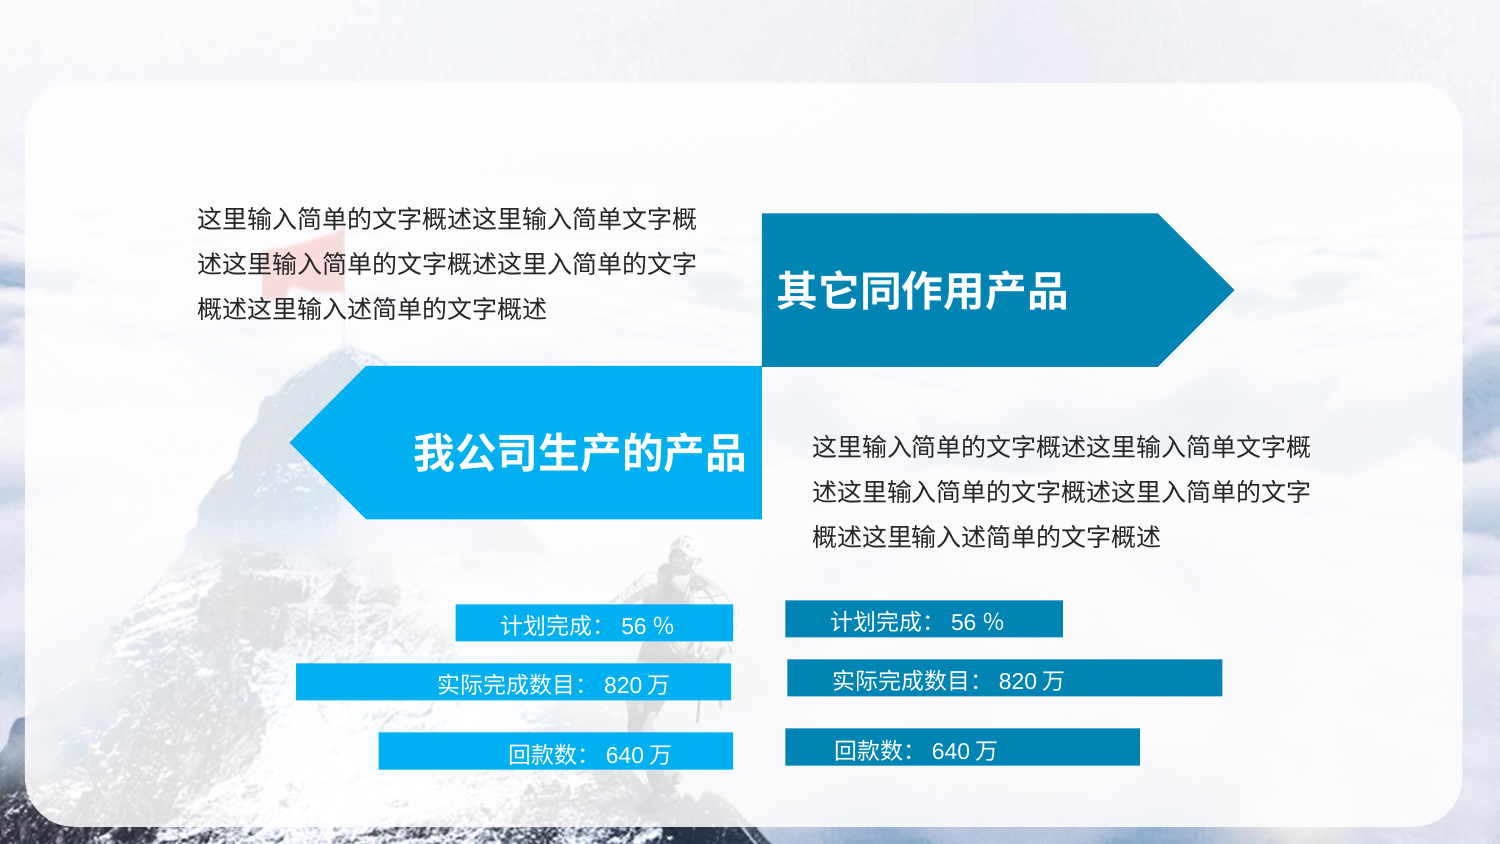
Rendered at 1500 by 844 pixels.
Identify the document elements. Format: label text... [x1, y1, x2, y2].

text_box 计划完成：56％ [486, 604, 690, 647]
text_box 回款数：640万 [493, 733, 688, 776]
text_box 实际完成数目：820万 [422, 663, 686, 706]
picture [0, 0, 1500, 844]
text_box 这里输入简单的文字概述这里输入简单文字概 述这里输入简单的文字概述这里入简单的文字 概述这里输入述简单的文字概述 [797, 409, 1329, 559]
text_box [759, 211, 1237, 370]
text_box [783, 598, 1065, 640]
text_box [783, 726, 1142, 768]
text_box 回款数：640万 [819, 729, 1014, 772]
text_box 我公司生产的产品 [360, 419, 762, 485]
text_box [287, 363, 765, 522]
text_box 其它同作用产品 [761, 257, 1164, 323]
text_box 计划完成：56％ [815, 600, 1020, 643]
text_box 这里输入简单的文字概述这里输入简单文字概 述这里输入简单的文字概述这里入简单的文字 概述这里输入述简单的文字概述 [183, 181, 715, 331]
text_box 实际完成数目：820万 [817, 659, 1081, 702]
text_box [294, 661, 733, 703]
text_box [453, 602, 735, 643]
text_box [377, 730, 735, 772]
text_box [785, 657, 1225, 699]
